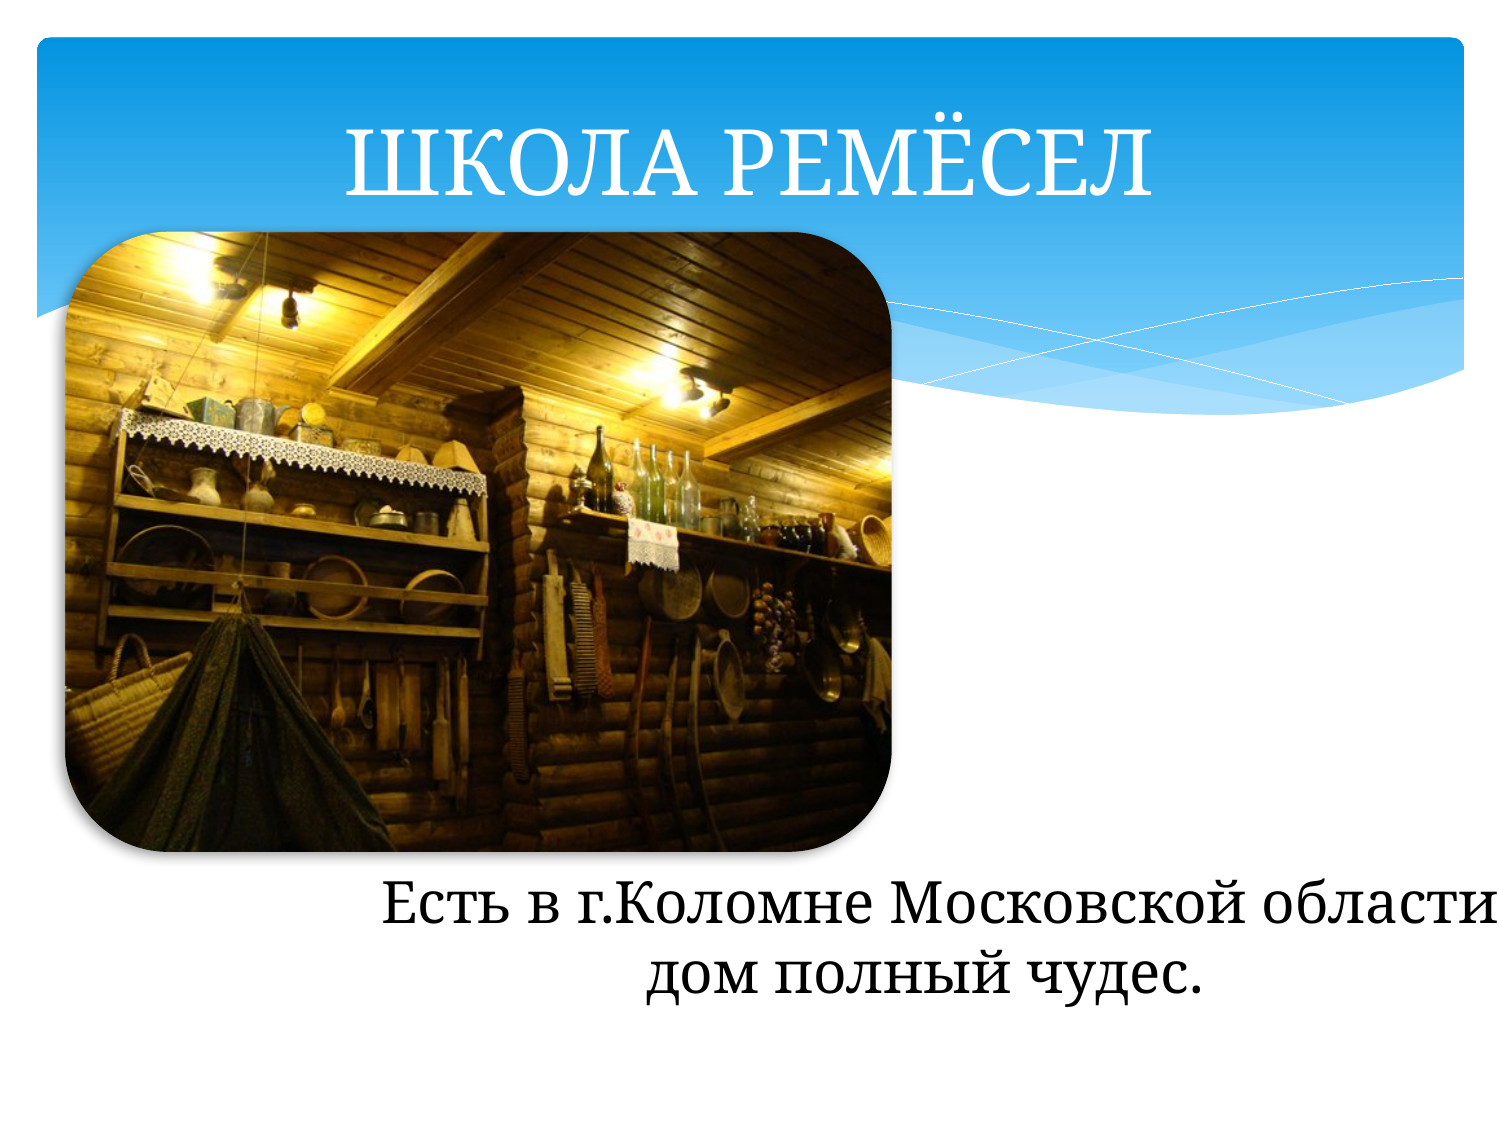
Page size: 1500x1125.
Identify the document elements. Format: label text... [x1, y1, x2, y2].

picture [64, 231, 892, 853]
title ШКОЛА РЕМЁСЕЛ [75, 55, 1425, 261]
text_box Есть в г.Коломне Московской области дом полный чудес. [366, 857, 1500, 1013]
